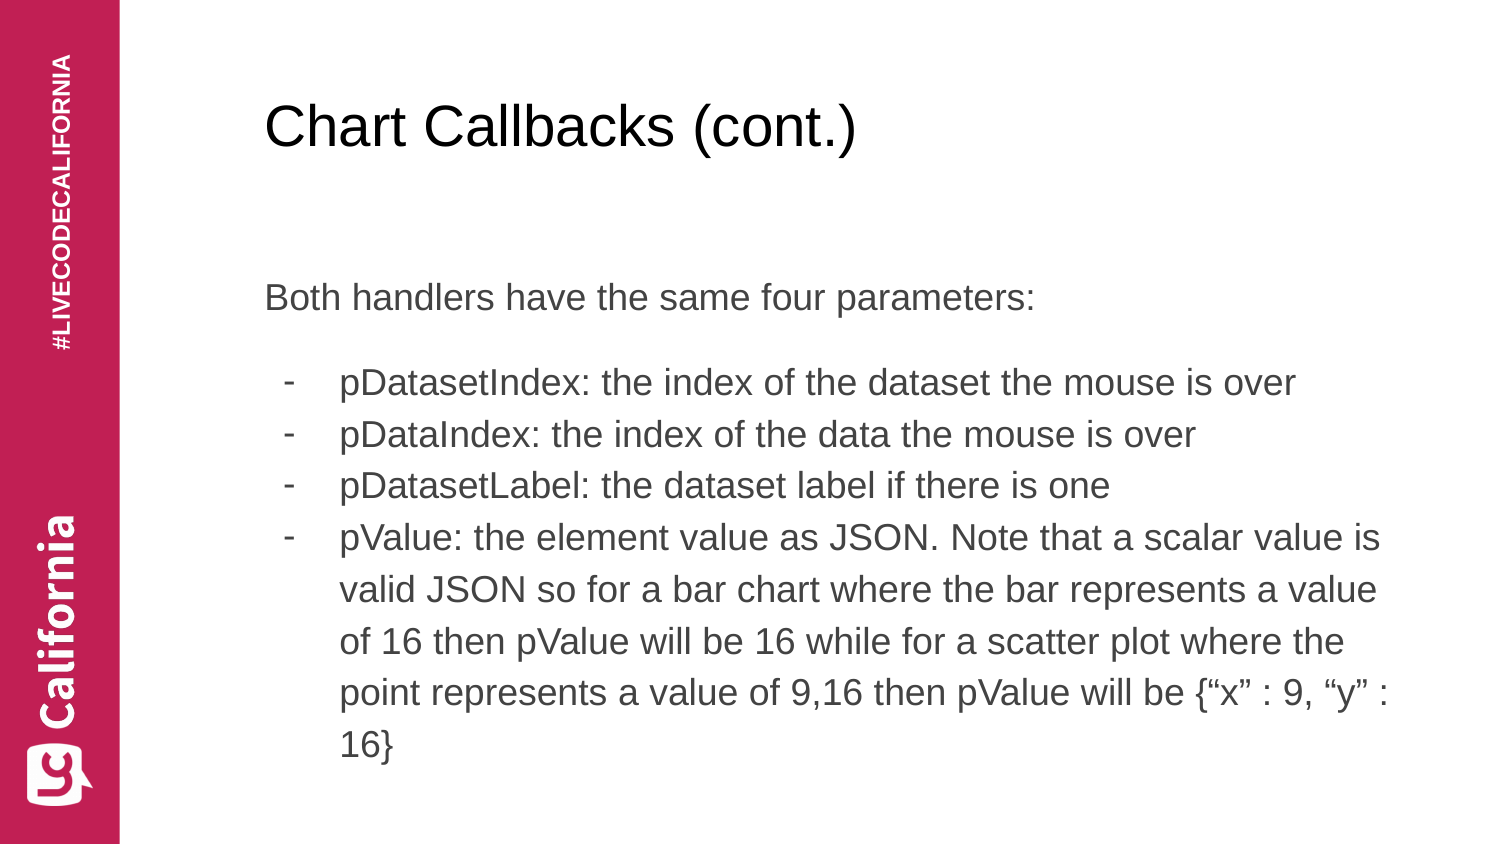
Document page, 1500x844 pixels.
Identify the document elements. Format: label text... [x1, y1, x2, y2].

picture [0, 0, 120, 844]
title Chart Callbacks (cont.) [249, 72, 1417, 170]
list Both handlers have the same four parameters: pDatasetIndex: the index of the dataset the mouse is over pDataIndex: the index of the data the mouse is over pDatasetLabel: the dataset label if there is one pValue: the element value as JSON. Note that a scalar value is valid JSON so for a bar chart where the bar represents a value of 16 then pValue will be 16 while for a scatter plot where the point represents a value of 9,16 then pValue will be {“x” : 9, “y” : 16} [249, 251, 1417, 820]
